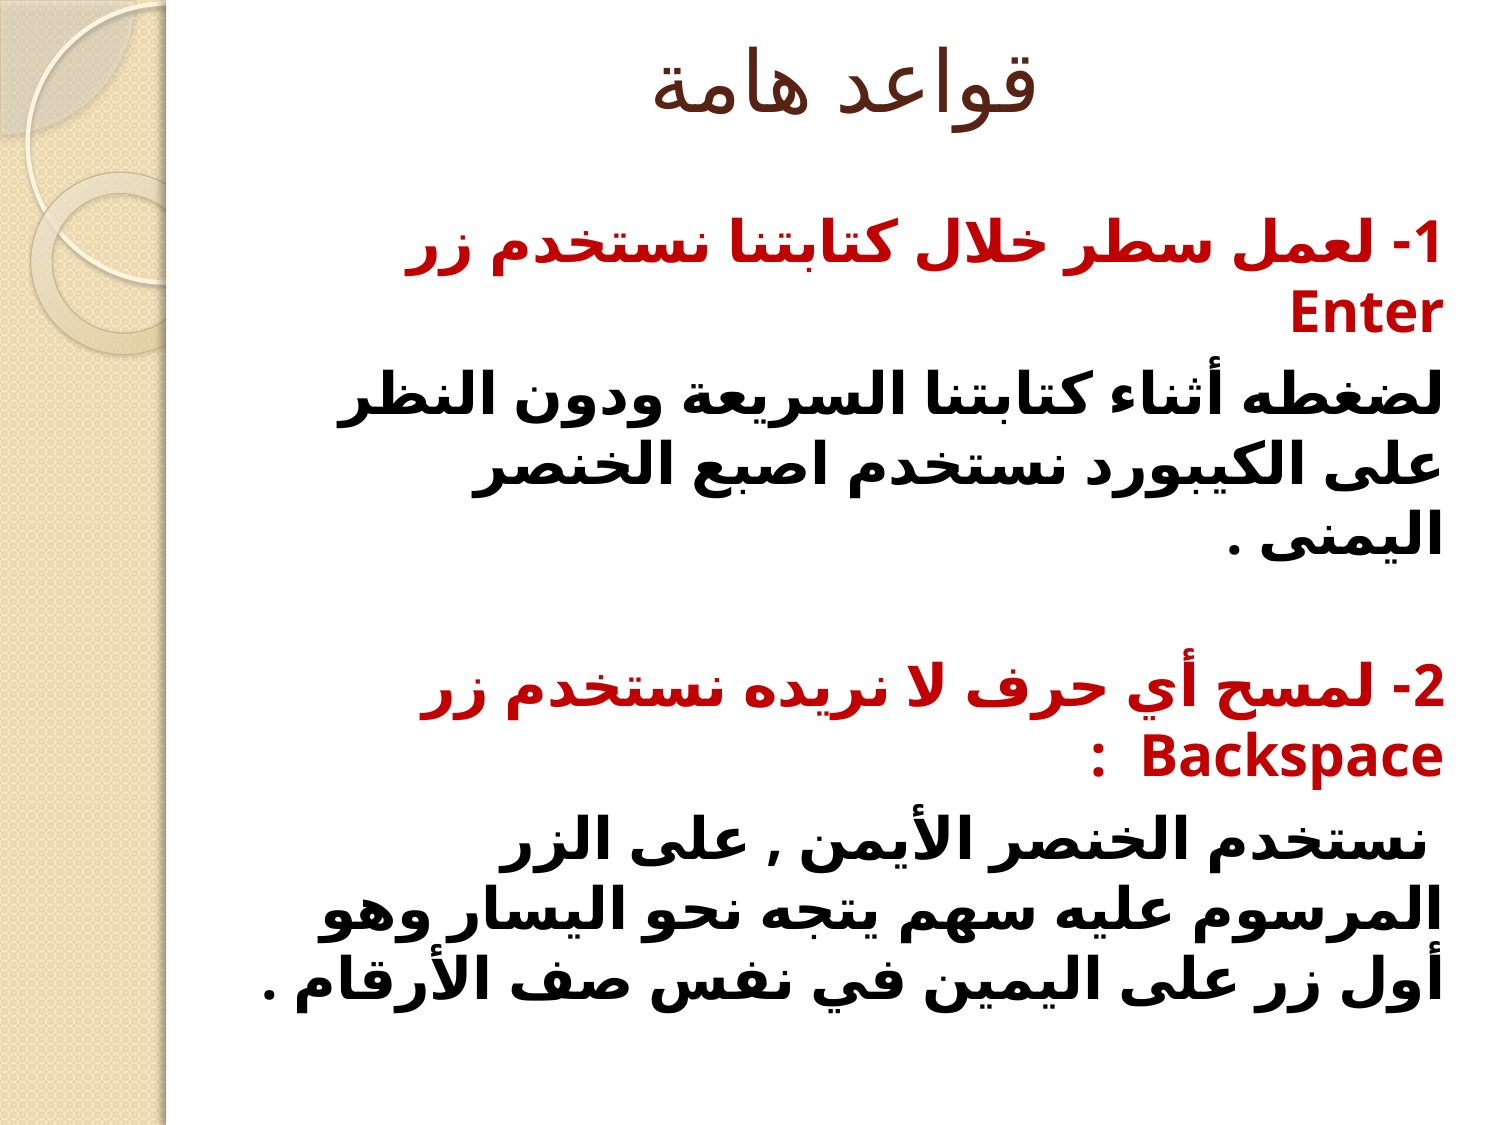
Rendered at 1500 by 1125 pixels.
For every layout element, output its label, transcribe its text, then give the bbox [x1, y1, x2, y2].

list 1- لعمل سطر خلال كتابتنا نستخدم زر Enter لضغطه أثناء كتابتنا السريعة ودون النظر على الكيبورد نستخدم اصبع الخنصر اليمنى . 2- لمسح أي حرف لا نريده نستخدم زر Backspace : نستخدم الخنصر الأيمن , على الزر المرسوم عليه سهم يتجه نحو اليسار وهو أول زر على اليمين في نفس صف الأرقام . [230, 196, 1461, 1035]
title قواعد هامة [230, 19, 1461, 138]
